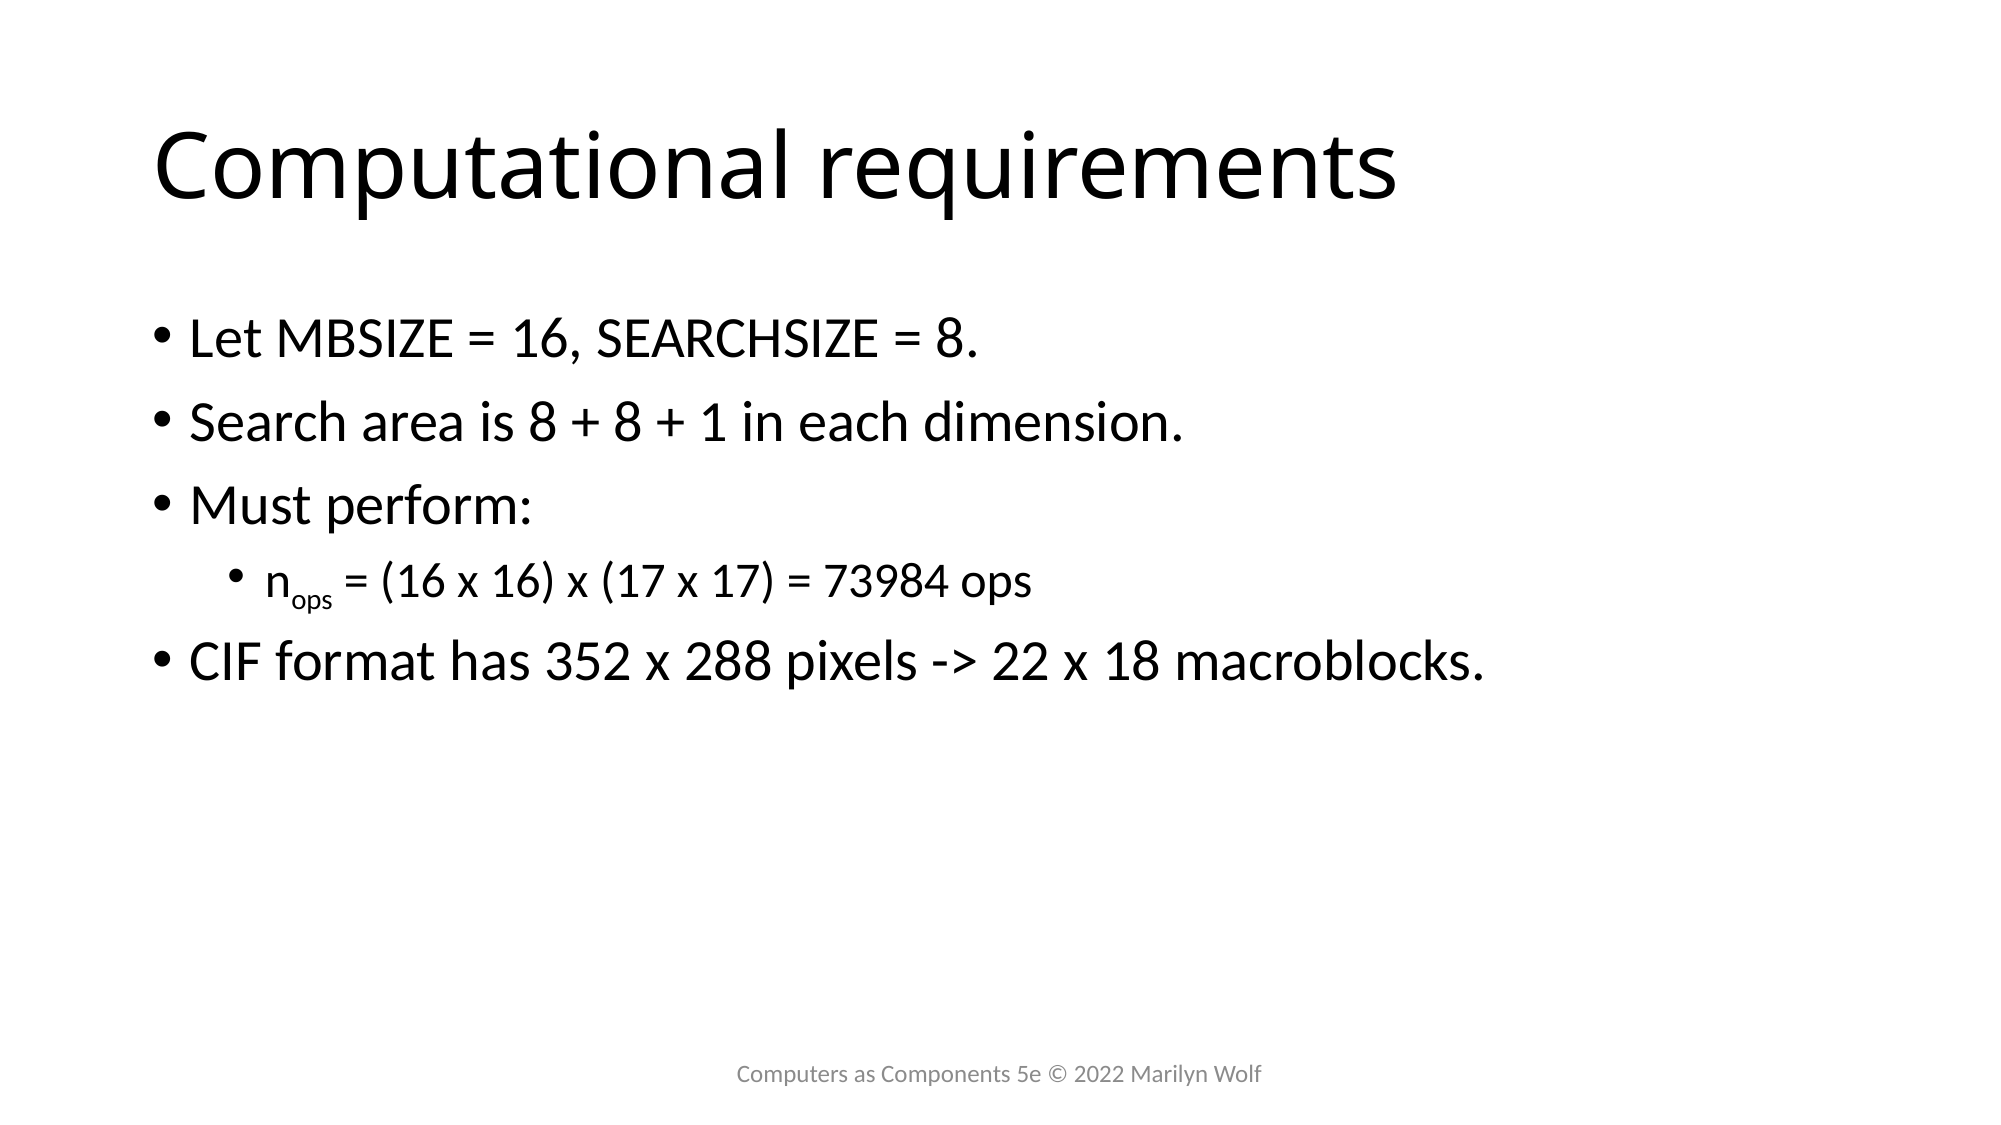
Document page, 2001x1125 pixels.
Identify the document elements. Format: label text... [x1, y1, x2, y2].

footer Computers as Components 5e © 2022 Marilyn Wolf [662, 1042, 1338, 1103]
title Computational requirements [137, 59, 1863, 278]
list Let MBSIZE = 16, SEARCHSIZE = 8. Search area is 8 + 8 + 1 in each dimension. Must perform: nops = (16 x 16) x (17 x 17) = 73984 ops CIF format has 352 x 288 pixels -> 22 x 18 macroblocks. [137, 299, 1863, 1014]
